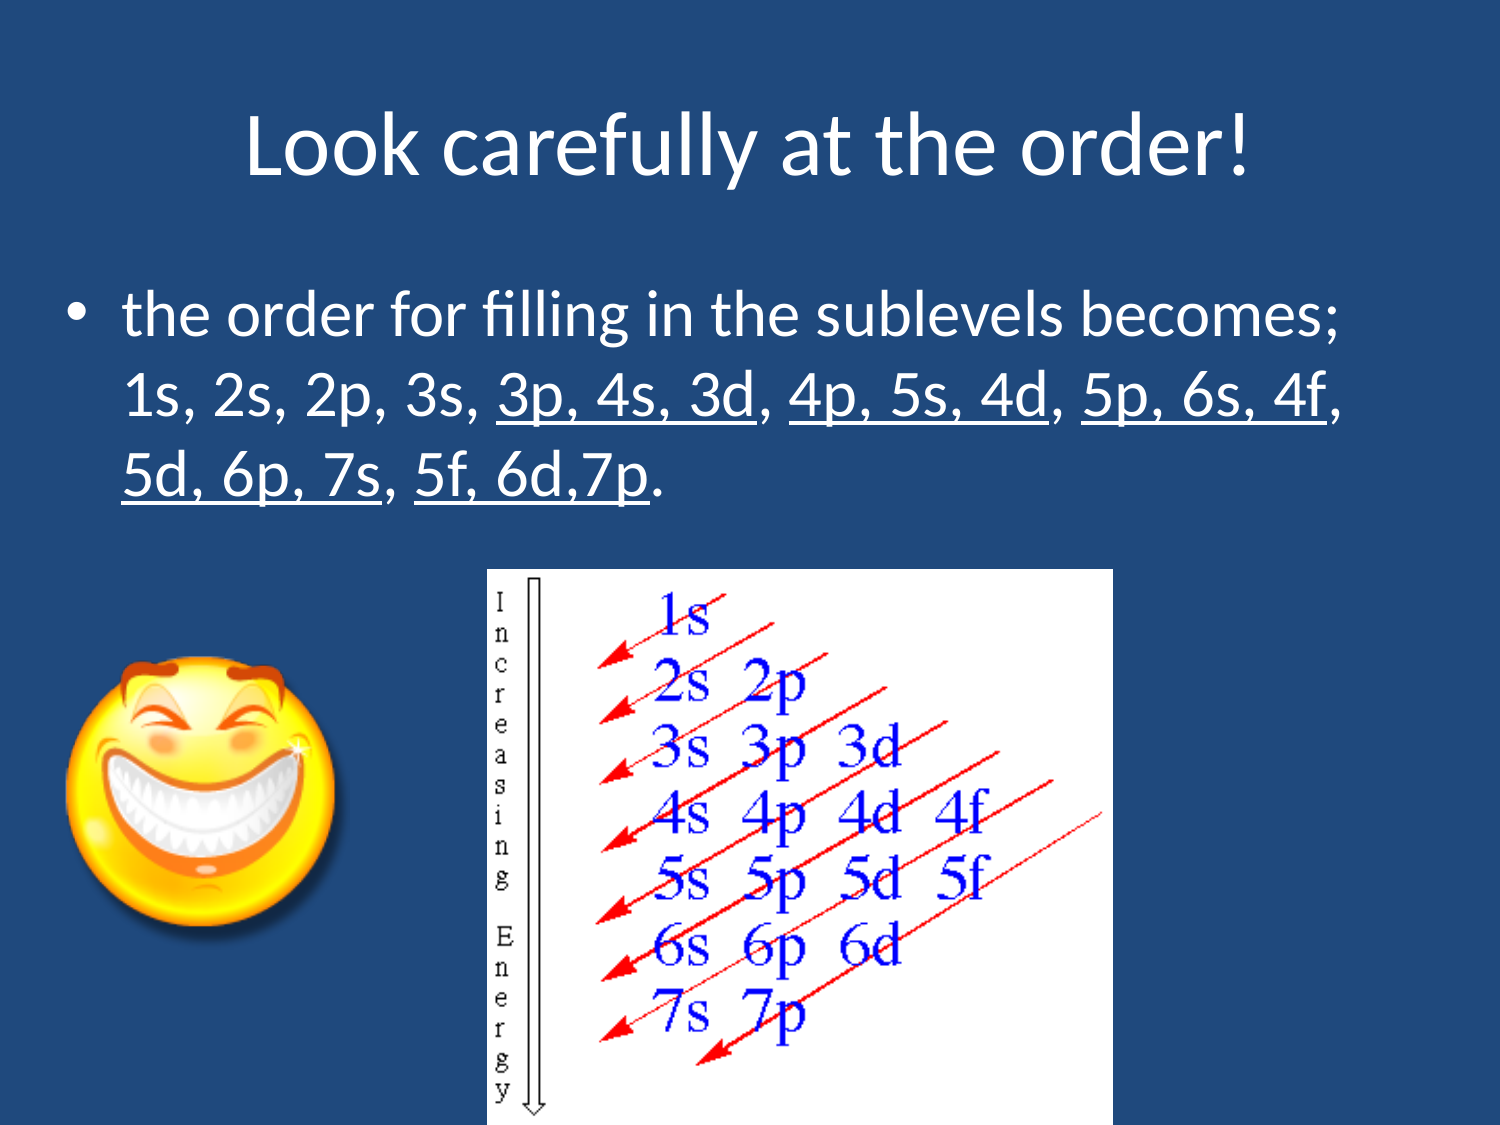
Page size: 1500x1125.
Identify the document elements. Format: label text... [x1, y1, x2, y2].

picture [487, 569, 1113, 1125]
list the order for filling in the sublevels becomes; 1s, 2s, 2p, 3s, 3p, 4s, 3d, 4p, 5s, 4d, 5p, 6s, 4f, 5d, 6p, 7s, 5f, 6d,7p. [50, 262, 1400, 1005]
title Look carefully at the order! [75, 45, 1425, 233]
picture [49, 649, 351, 951]
